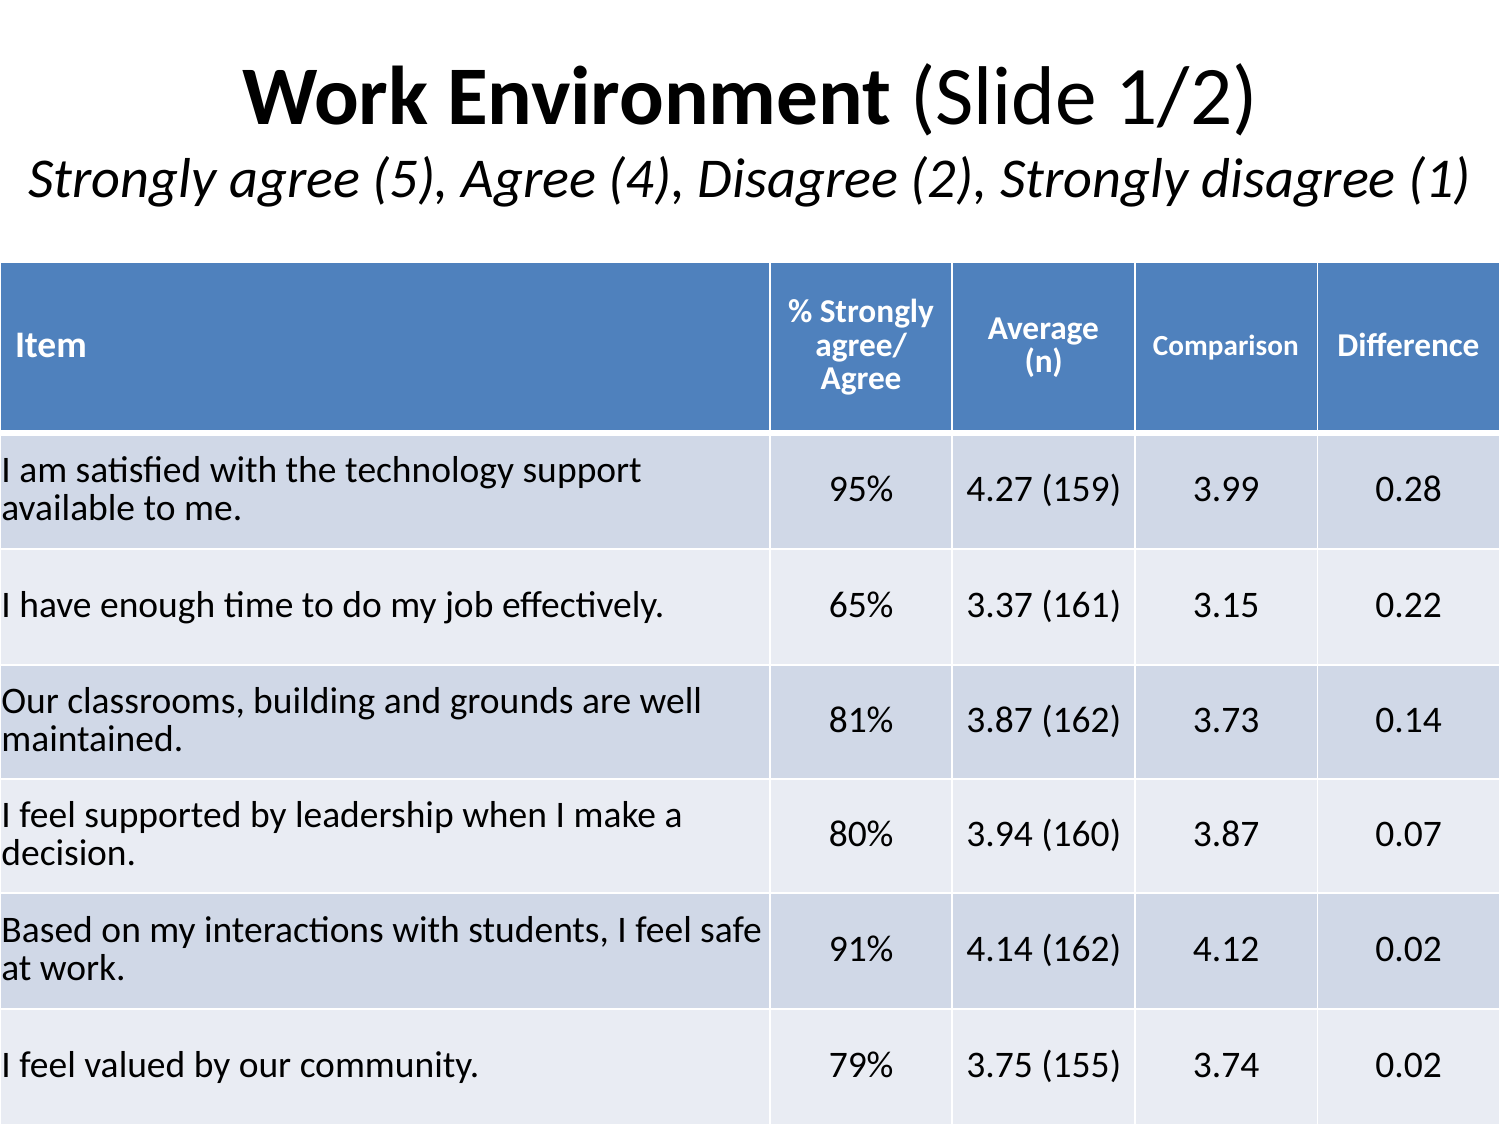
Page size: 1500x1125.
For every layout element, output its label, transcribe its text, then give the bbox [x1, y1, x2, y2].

table_cell 0.02 [1318, 1010, 1499, 1124]
table_cell Our classrooms, building and grounds are well maintained. [1, 666, 769, 778]
table_header Comparison [1136, 263, 1317, 430]
table_cell I am satisfied with the technology support available to me. [1, 436, 769, 548]
table_cell 0.02 [1318, 894, 1499, 1008]
table_cell 3.94 (160) [953, 780, 1134, 892]
table_header Item [1, 263, 769, 430]
table_cell Based on my interactions with students, I feel safe at work. [1, 894, 769, 1008]
table_cell 3.37 (161) [953, 550, 1134, 664]
table_cell 3.74 [1136, 1010, 1317, 1124]
table_cell 95% [771, 436, 951, 548]
table_cell 79% [771, 1010, 951, 1124]
table_cell 0.07 [1318, 780, 1499, 892]
table_cell 4.12 [1136, 894, 1317, 1008]
table_cell I feel supported by leadership when I make a decision. [1, 780, 769, 892]
table_cell 65% [771, 550, 951, 664]
table_cell I have enough time to do my job effectively. [1, 550, 769, 664]
table_cell 3.87 [1136, 780, 1317, 892]
table_cell 3.75 (155) [953, 1010, 1134, 1124]
table_header Difference [1318, 263, 1499, 430]
table_cell 0.28 [1318, 436, 1499, 548]
table_cell I feel valued by our community. [1, 1010, 769, 1124]
table_header % Strongly agree/ Agree [771, 263, 951, 430]
table_cell 80% [771, 780, 951, 892]
table_cell 3.73 [1136, 666, 1317, 778]
table_cell 0.14 [1318, 666, 1499, 778]
table_cell 3.15 [1136, 550, 1317, 664]
table_header Average (n) [953, 263, 1134, 430]
table_cell 4.27 (159) [953, 436, 1134, 548]
table_cell 81% [771, 666, 951, 778]
title Work Environment (Slide 1/2) Strongly agree (5), Agree (4), Disagree (2), Strongly disagree (1) [0, 0, 1500, 250]
table_cell 91% [771, 894, 951, 1008]
table_cell 3.87 (162) [953, 666, 1134, 778]
table_cell 3.99 [1136, 436, 1317, 548]
table_cell 0.22 [1318, 550, 1499, 664]
table_cell 4.14 (162) [953, 894, 1134, 1008]
